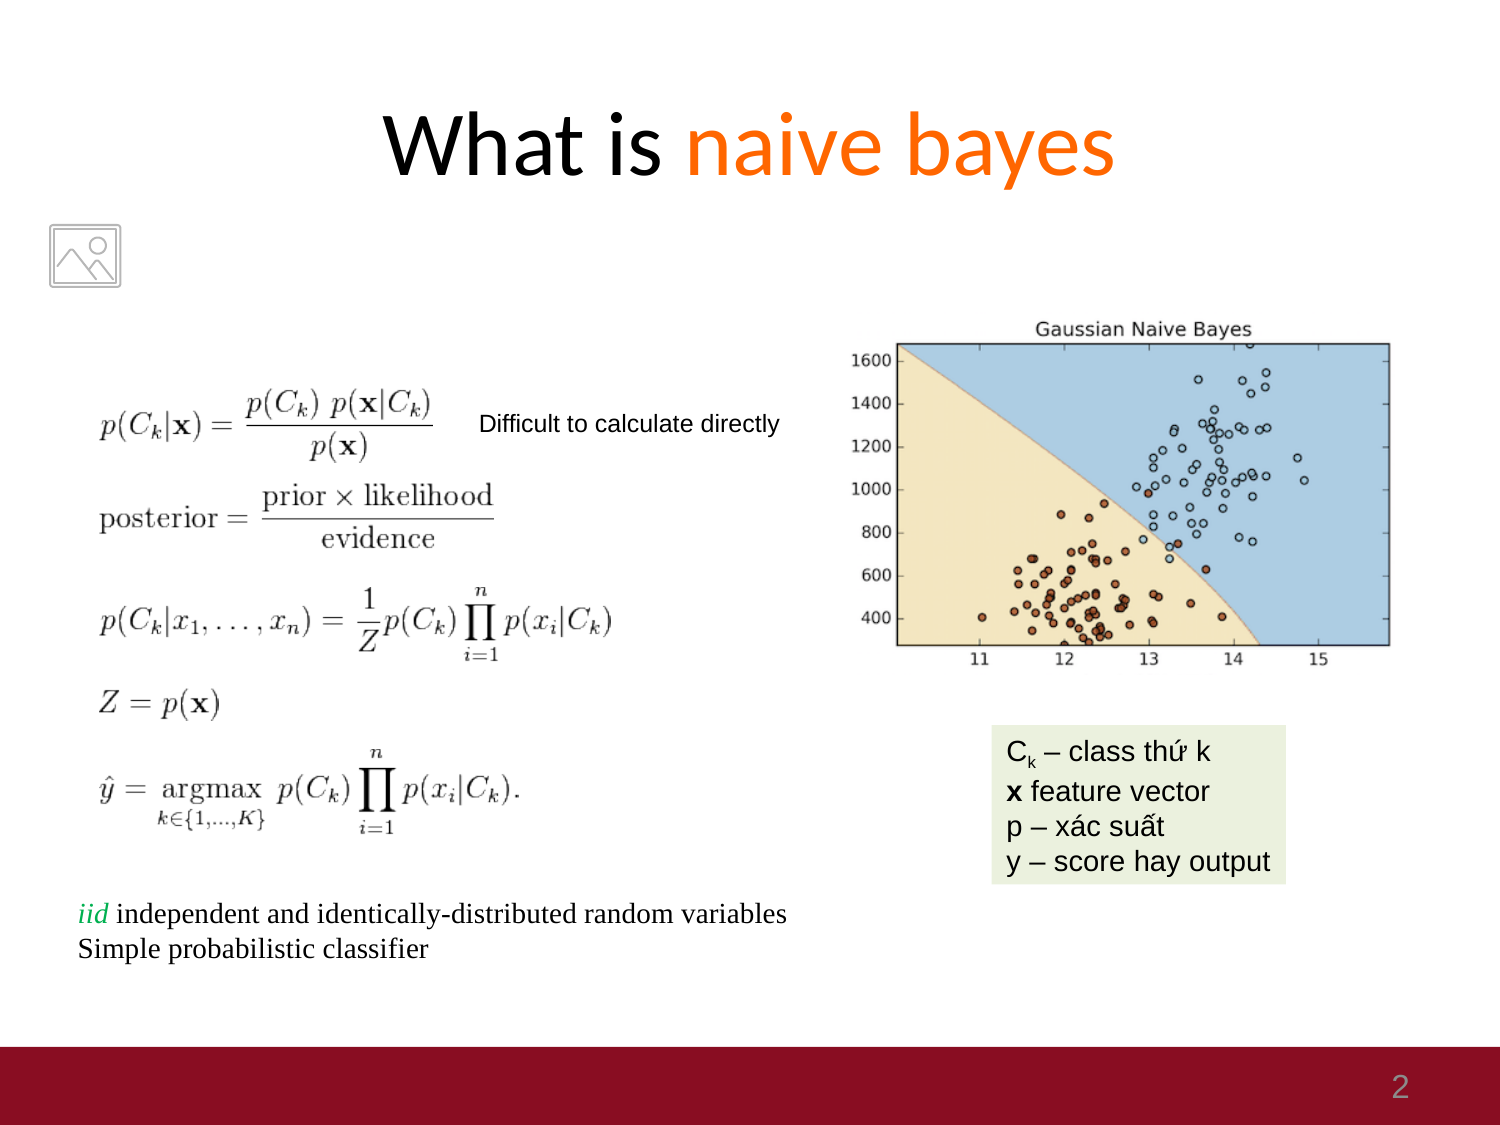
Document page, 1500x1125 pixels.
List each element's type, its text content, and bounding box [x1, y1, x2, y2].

picture [99, 687, 219, 721]
text_box Difficult to calculate directly [464, 399, 796, 445]
title What is naive bayes [75, 45, 1425, 233]
picture [99, 482, 494, 551]
picture [99, 387, 433, 463]
text_box Ck – class thứ k x feature vector p – xác suất y – score hay output [991, 725, 1286, 885]
picture [849, 312, 1399, 676]
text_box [49, 224, 121, 288]
picture [99, 587, 612, 663]
text_box iid independent and identically-distributed random variables Simple probabilistic classifier [63, 887, 804, 973]
picture [99, 749, 519, 837]
slide_number 2 [1074, 1057, 1425, 1118]
